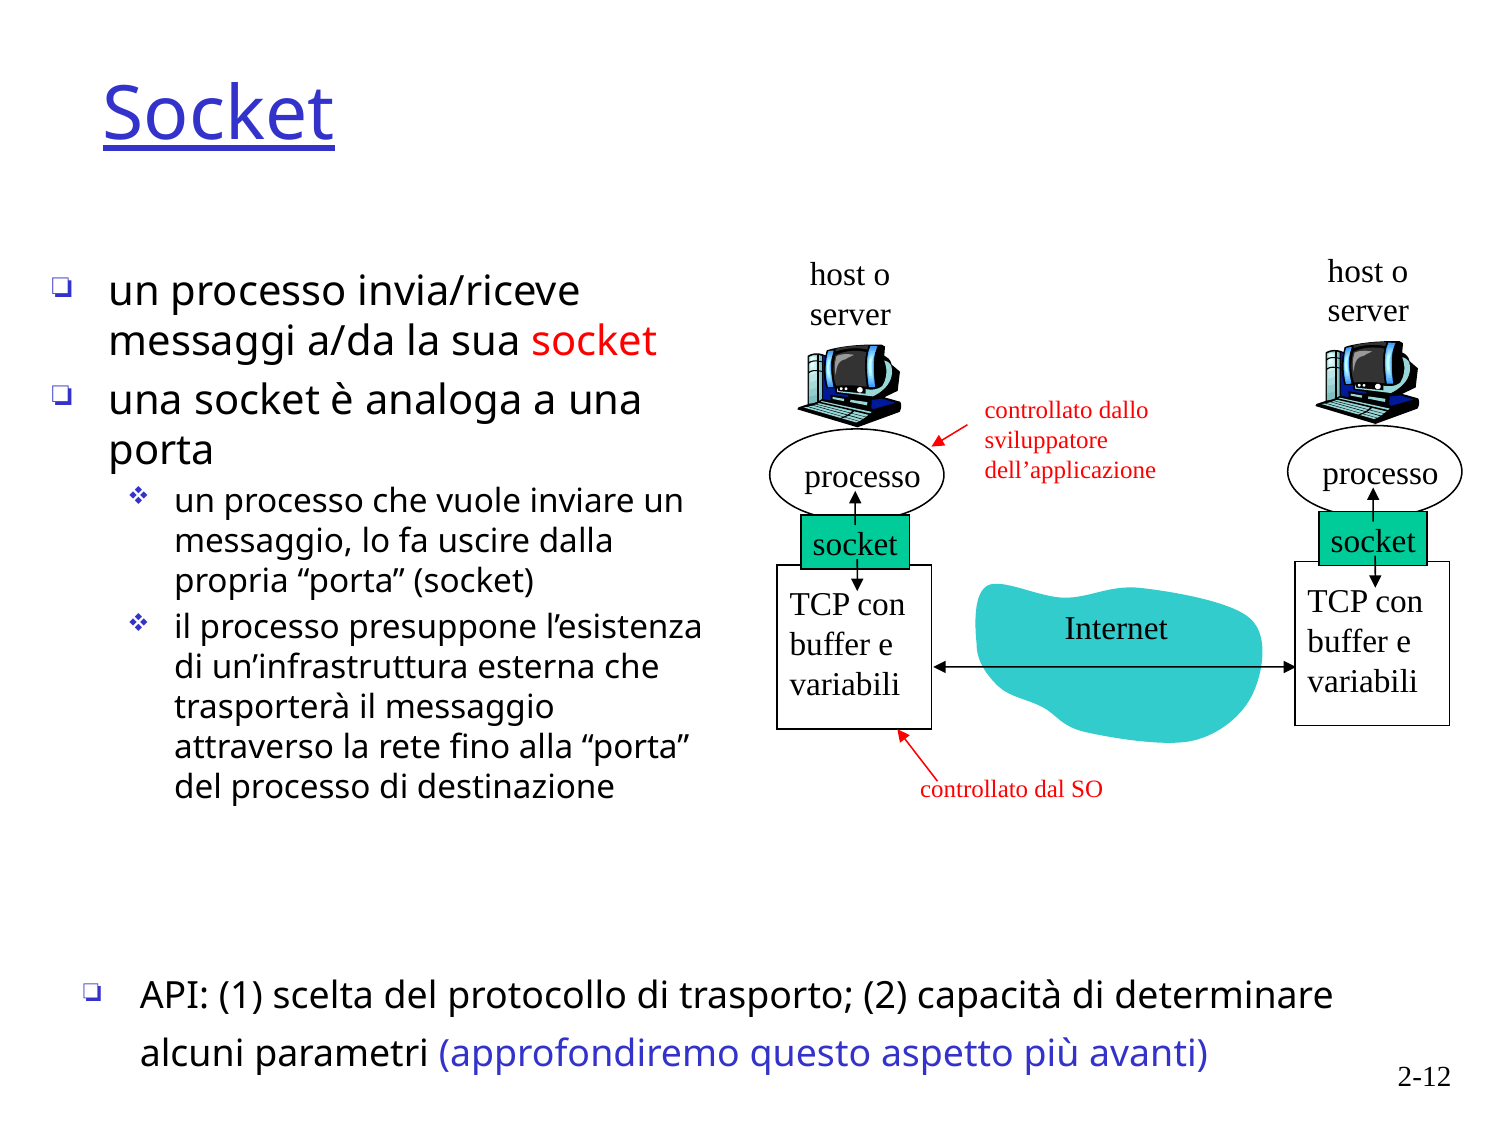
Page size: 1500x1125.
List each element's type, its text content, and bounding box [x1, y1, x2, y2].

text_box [1287, 241, 1463, 834]
slide_number 2-12 [1362, 1049, 1467, 1125]
text_box [975, 583, 1263, 666]
text_box API: (1) scelta del protocollo di trasporto; (2) capacità di determinare alcuni parametri (approfondiremo questo aspetto più avanti) [68, 963, 1431, 1068]
text_box controllato dal SO [905, 765, 1127, 851]
list un processo invia/riceve messaggi a/da la sua socket una socket è analoga a una porta un processo che vuole inviare un messaggio, lo fa uscire dalla propria “porta” (socket) il processo presuppone l’esistenza di un’infrastruttura esterna che trasporterà il messaggio attraverso la rete fino alla “porta” del processo di destinazione [36, 256, 727, 902]
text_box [769, 244, 945, 837]
text_box Internet [1049, 599, 1183, 655]
text_box controllato dallo sviluppatore dell’applicazione [969, 386, 1172, 492]
text_box [983, 668, 1261, 743]
title Socket [87, 37, 1413, 183]
